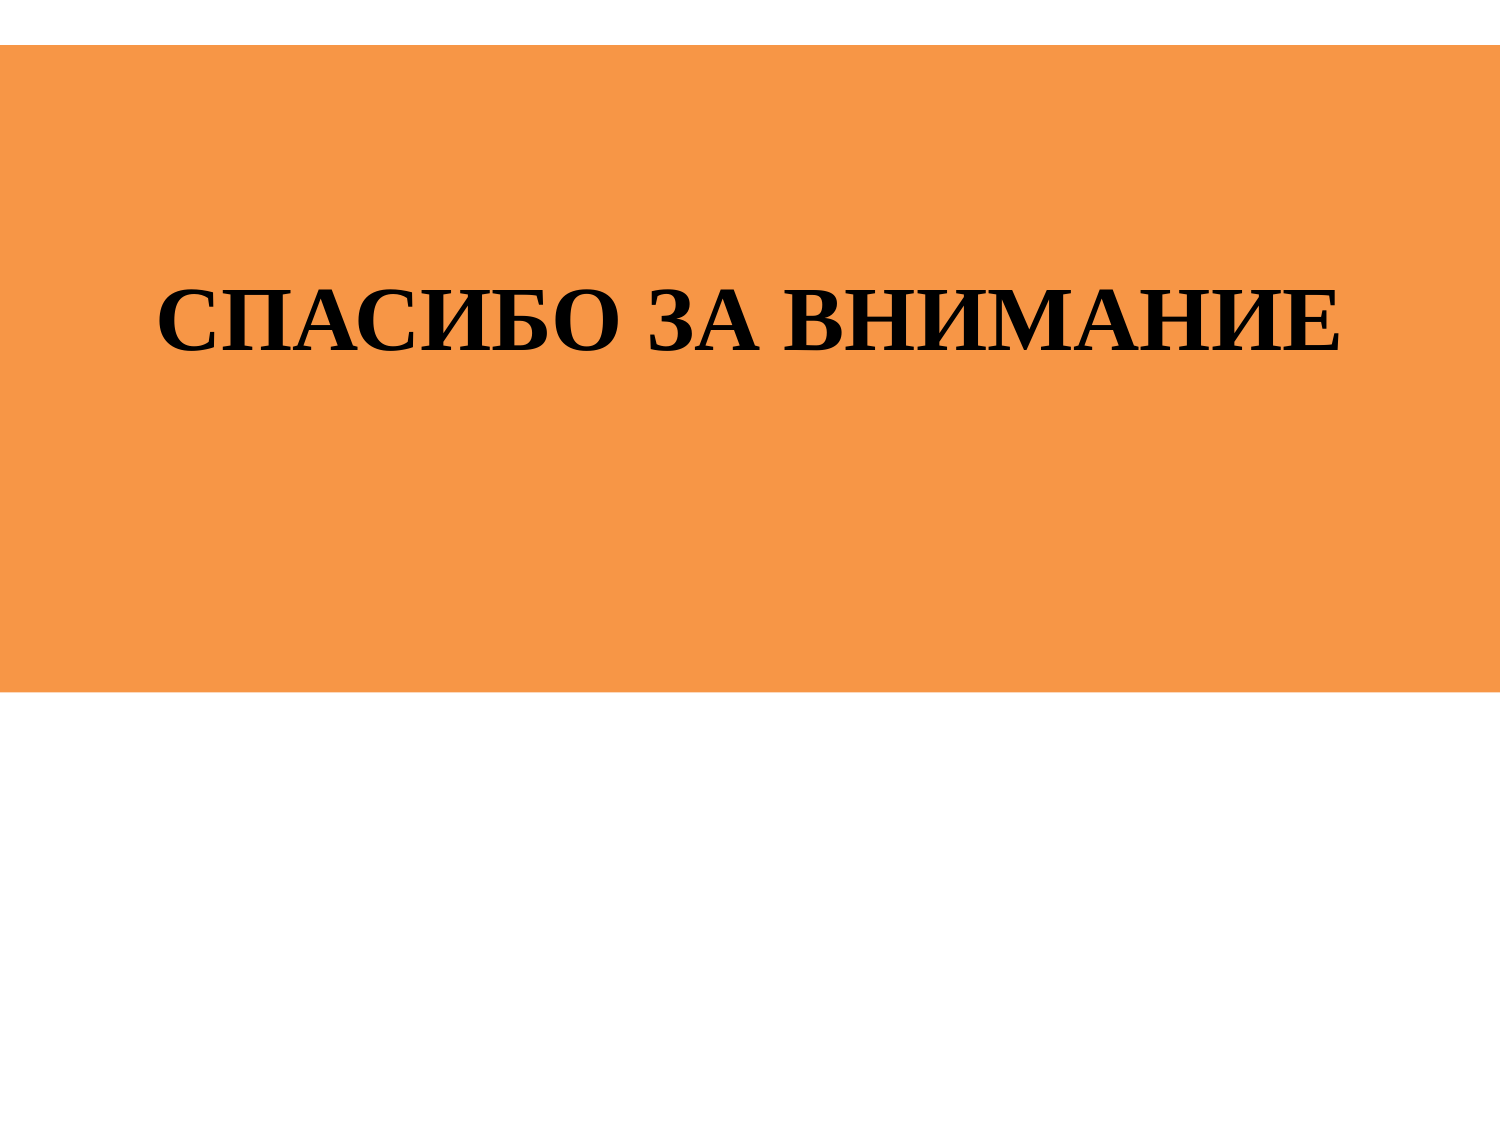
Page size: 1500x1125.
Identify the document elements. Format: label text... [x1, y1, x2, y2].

title СПАСИБО ЗА ВНИМАНИЕ [0, 45, 1500, 693]
